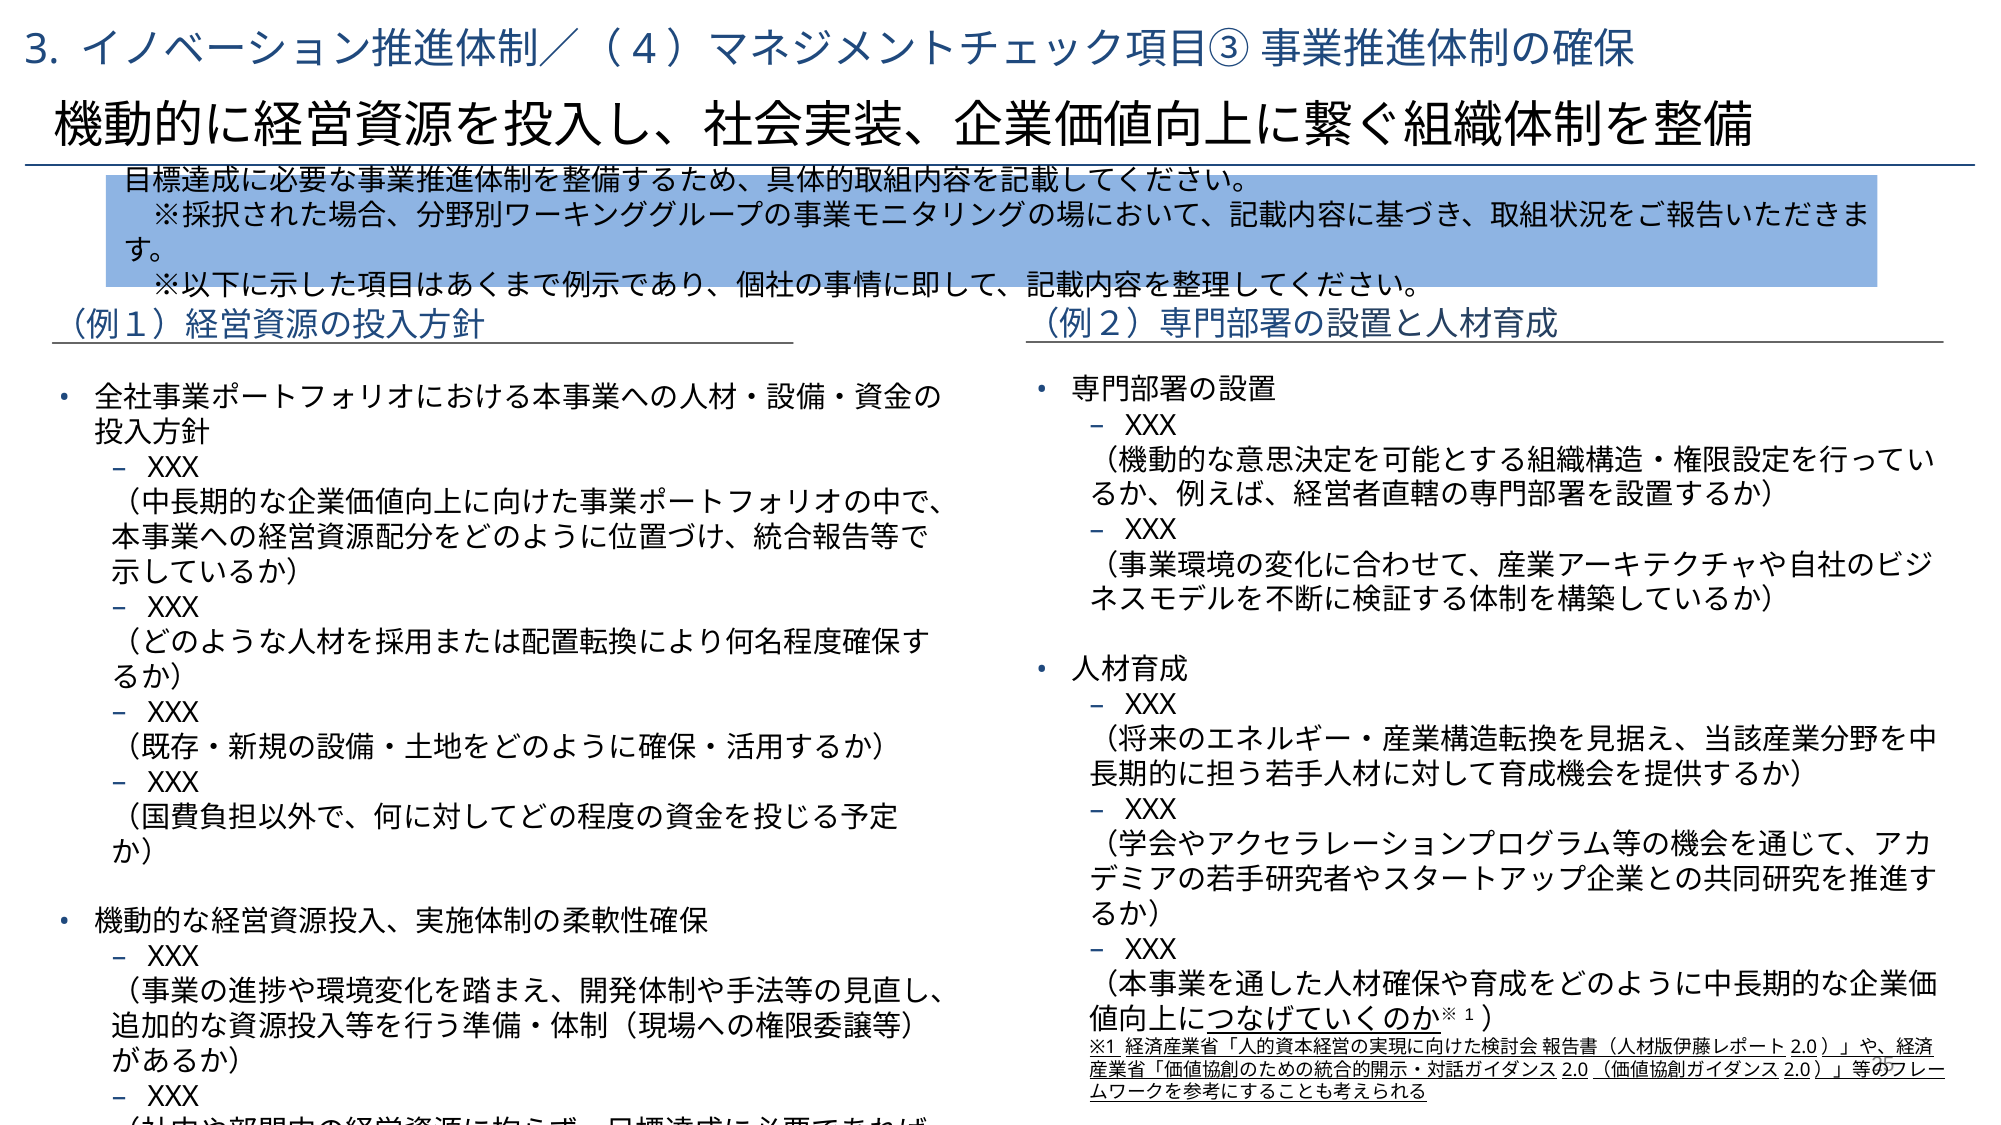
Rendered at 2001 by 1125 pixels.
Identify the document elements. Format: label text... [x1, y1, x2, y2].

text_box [52, 295, 794, 344]
text_box 機動的に経営資源を投入し、社会実装、企業価値向上に繋ぐ組織体制を整備 [53, 99, 1899, 154]
text_box 3. イノベーション推進体制／（4）マネジメントチェック項目③ 事業推進体制の確保 [24, 28, 1974, 74]
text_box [1026, 294, 1944, 343]
text_box 専門部署の設置 XXX （機動的な意思決定を可能とする組織構造・権限設定を行っているか、例えば、経営者直轄の専門部署を設置するか） XXX （事業環境の変化に合わせて、産業アーキテクチャや自社のビジネスモデルを不断に検証する体制を構築しているか） 人材育成 XXX （将来のエネルギー・産業構造転換を見据え、当該産業分野を中長期的に担う若手人材に対して育成機会を提供するか） XXX （学会やアクセラレーションプログラム等の機会を通じて、アカデミアの若手研究者やスタートアップ企業との共同研究を推進するか） XXX （本事業を通した人材確保や育成をどのように中長期的な企業価値向上につなげていくのか※1） ※1 経済産業省「人的資本経営の実現に向けた検討会 報告書（人材版伊藤レポート2.0）」や、経済産業省「価値協創のための統合的開示・対話ガイダンス2.0（価値協創ガイダンス2.0）」等のフレームワークを参考にすることも考えられる [1018, 370, 1947, 1125]
text_box 目標達成に必要な事業推進体制を整備するため、具体的取組内容を記載してください。 ※採択された場合、分野別ワーキンググループの事業モニタリングの場において、記載内容に基づき、取組状況をご報告いただきます。 ※以下に示した項目はあくまで例示であり、個社の事情に即して、記載内容を整理してください。 [105, 175, 1878, 287]
text_box 全社事業ポートフォリオにおける本事業への人材・設備・資金の投入方針 XXX （中長期的な企業価値向上に向けた事業ポートフォリオの中で、本事業への経営資源配分をどのように位置づけ、統合報告等で示しているか） XXX （どのような人材を採用または配置転換により何名程度確保するか） XXX （既存・新規の設備・土地をどのように確保・活用するか） XXX （国費負担以外で、何に対してどの程度の資金を投じる予定か） 機動的な経営資源投入、実施体制の柔軟性確保 XXX （事業の進捗や環境変化を踏まえ、開発体制や手法等の見直し、追加的な資源投入等を行う準備・体制（現場への権限委譲等）があるか） XXX （社内や部門内の経営資源に拘らず、目標達成に必要であれば、躊躇なく外部リソースを活用する用意があるか） XXX （プロトタイプを潜在顧客に提供することでフィードバックを得て、アジャイルに方針を見直す計画があるか） [41, 343, 958, 1125]
